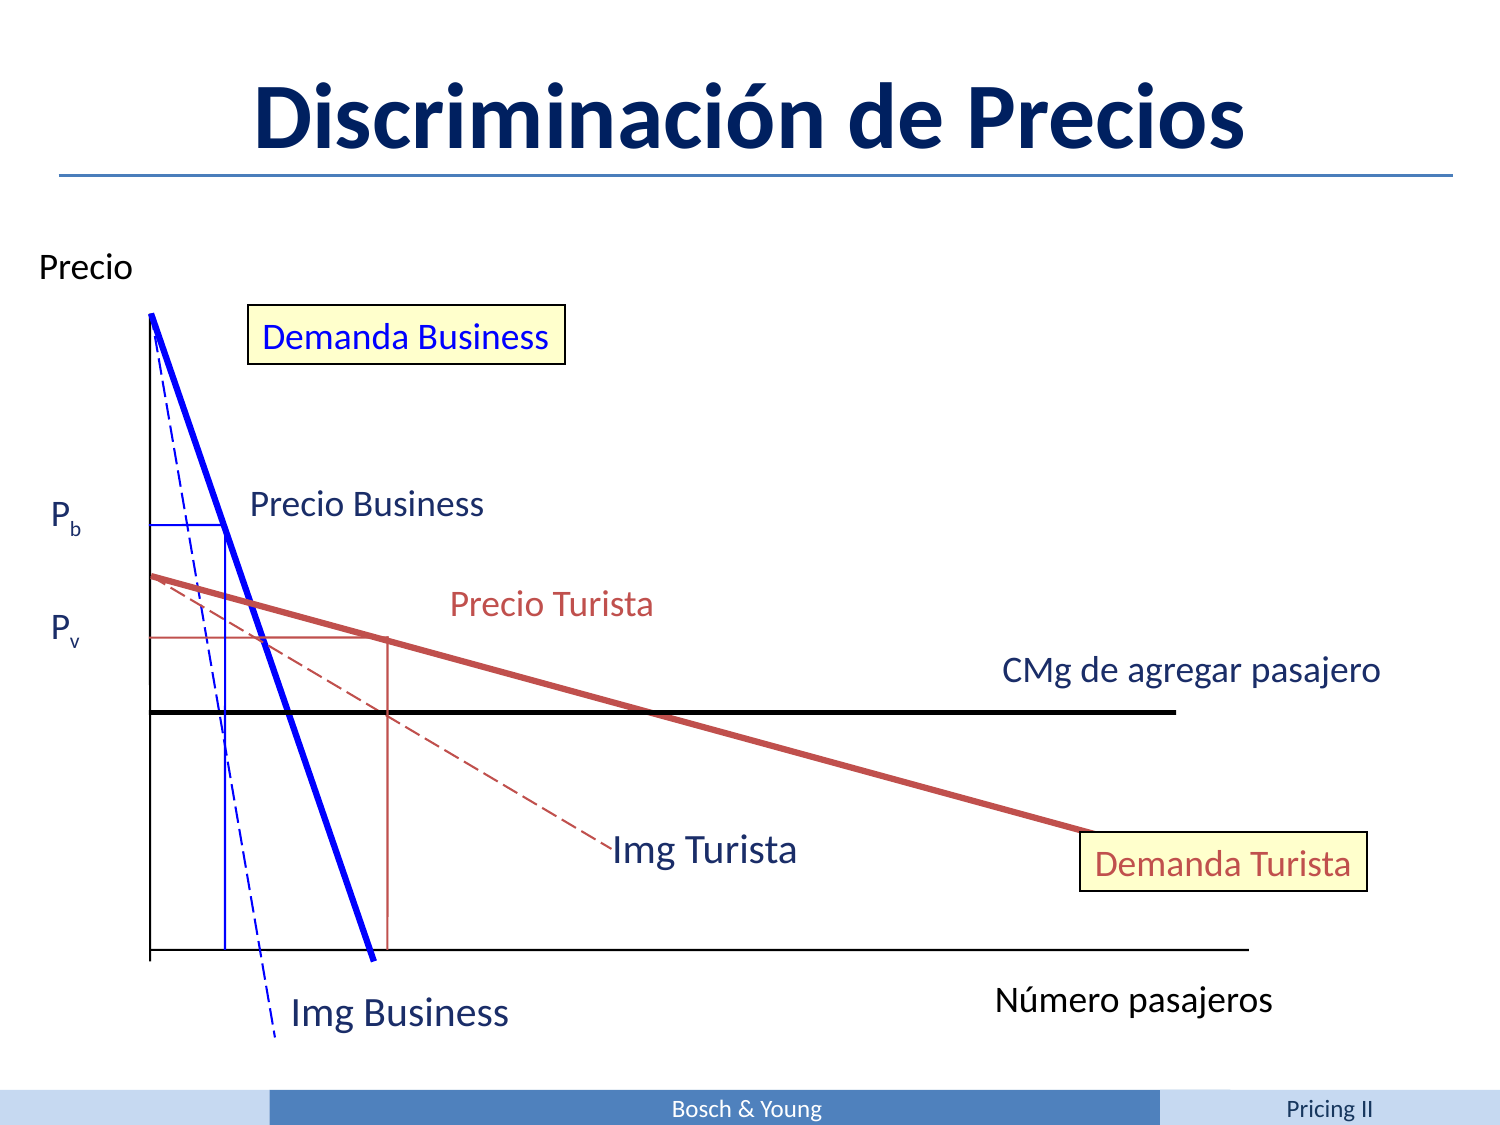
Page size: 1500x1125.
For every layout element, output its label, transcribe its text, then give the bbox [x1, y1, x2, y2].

text_box Discriminación de Precios [35, 47, 1465, 175]
text_box Precio Turista [435, 571, 670, 632]
text_box Pv [36, 594, 95, 661]
text_box Precio Business [235, 471, 500, 532]
text_box Demanda Business [247, 304, 565, 365]
text_box Img Business [275, 977, 525, 1043]
text_box Demanda Turista [1080, 831, 1368, 892]
text_box Pb [36, 481, 97, 548]
text_box [0, 1088, 272, 1125]
text_box Número pasajeros [979, 967, 1289, 1028]
text_box Bosch & Young [272, 1088, 1158, 1125]
text_box CMg de agregar pasajero [987, 637, 1425, 697]
text_box Precio [24, 234, 149, 295]
text_box Pricing II [1158, 1088, 1500, 1125]
text_box Img Turista [597, 814, 938, 880]
